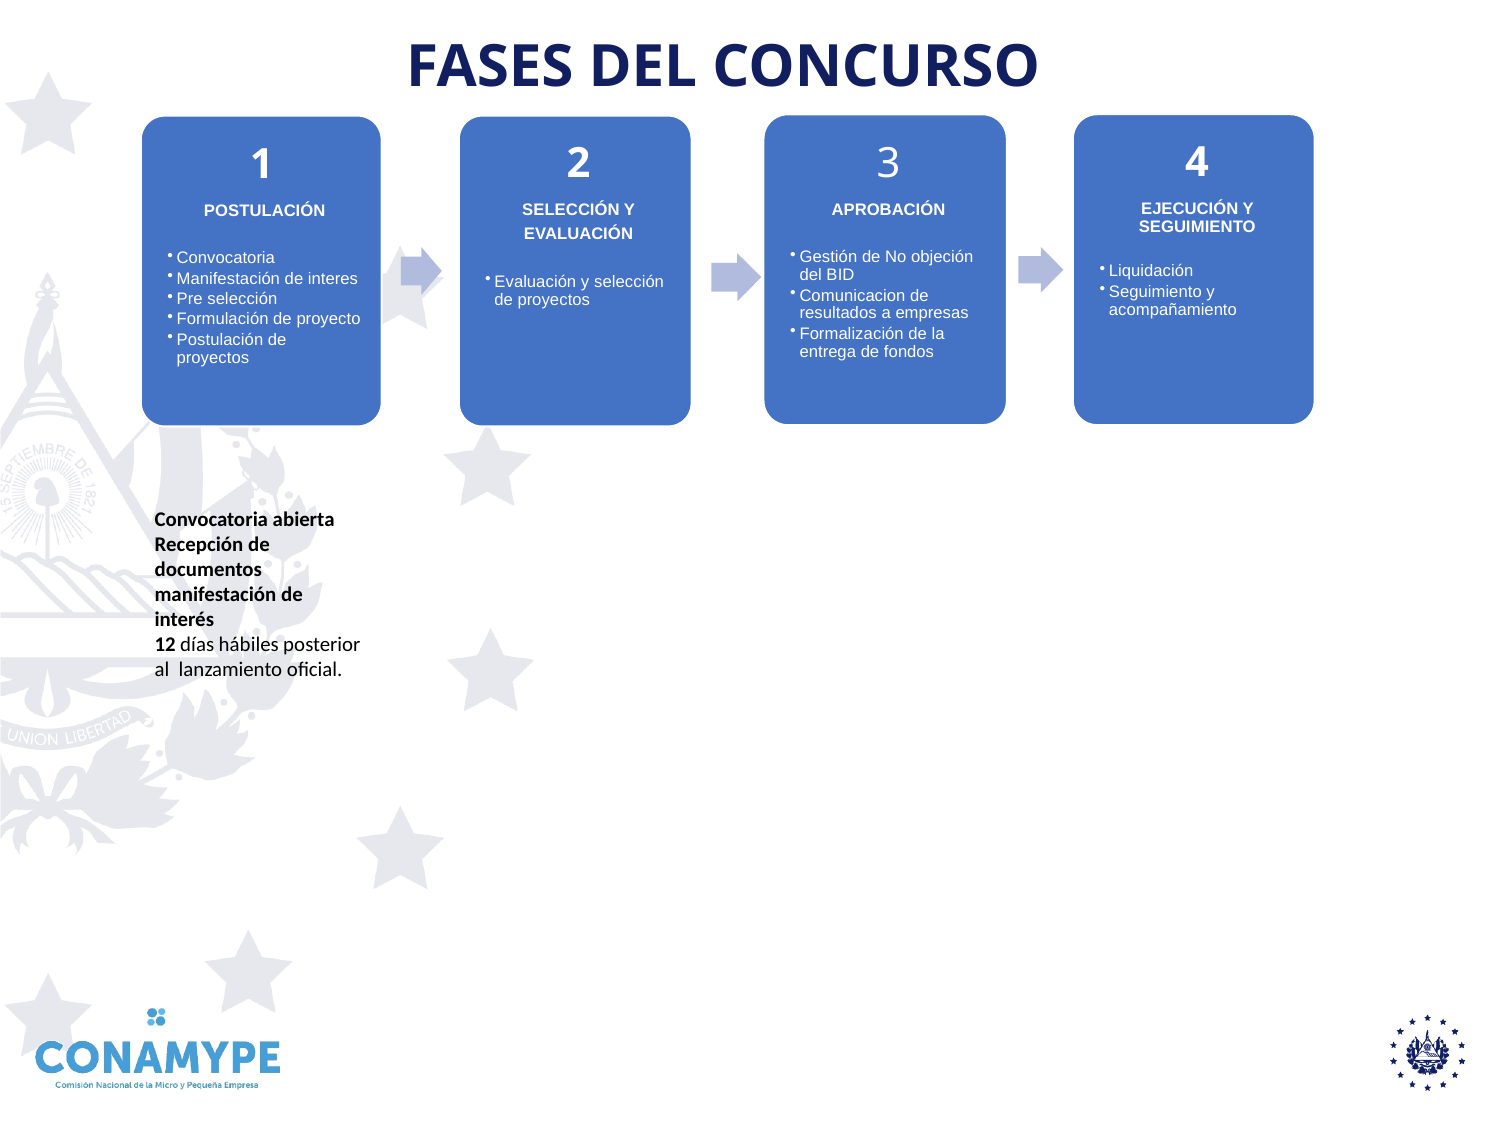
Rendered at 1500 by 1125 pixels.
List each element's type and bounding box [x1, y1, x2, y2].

text_box [139, 88, 1332, 454]
picture [0, 0, 1500, 1125]
